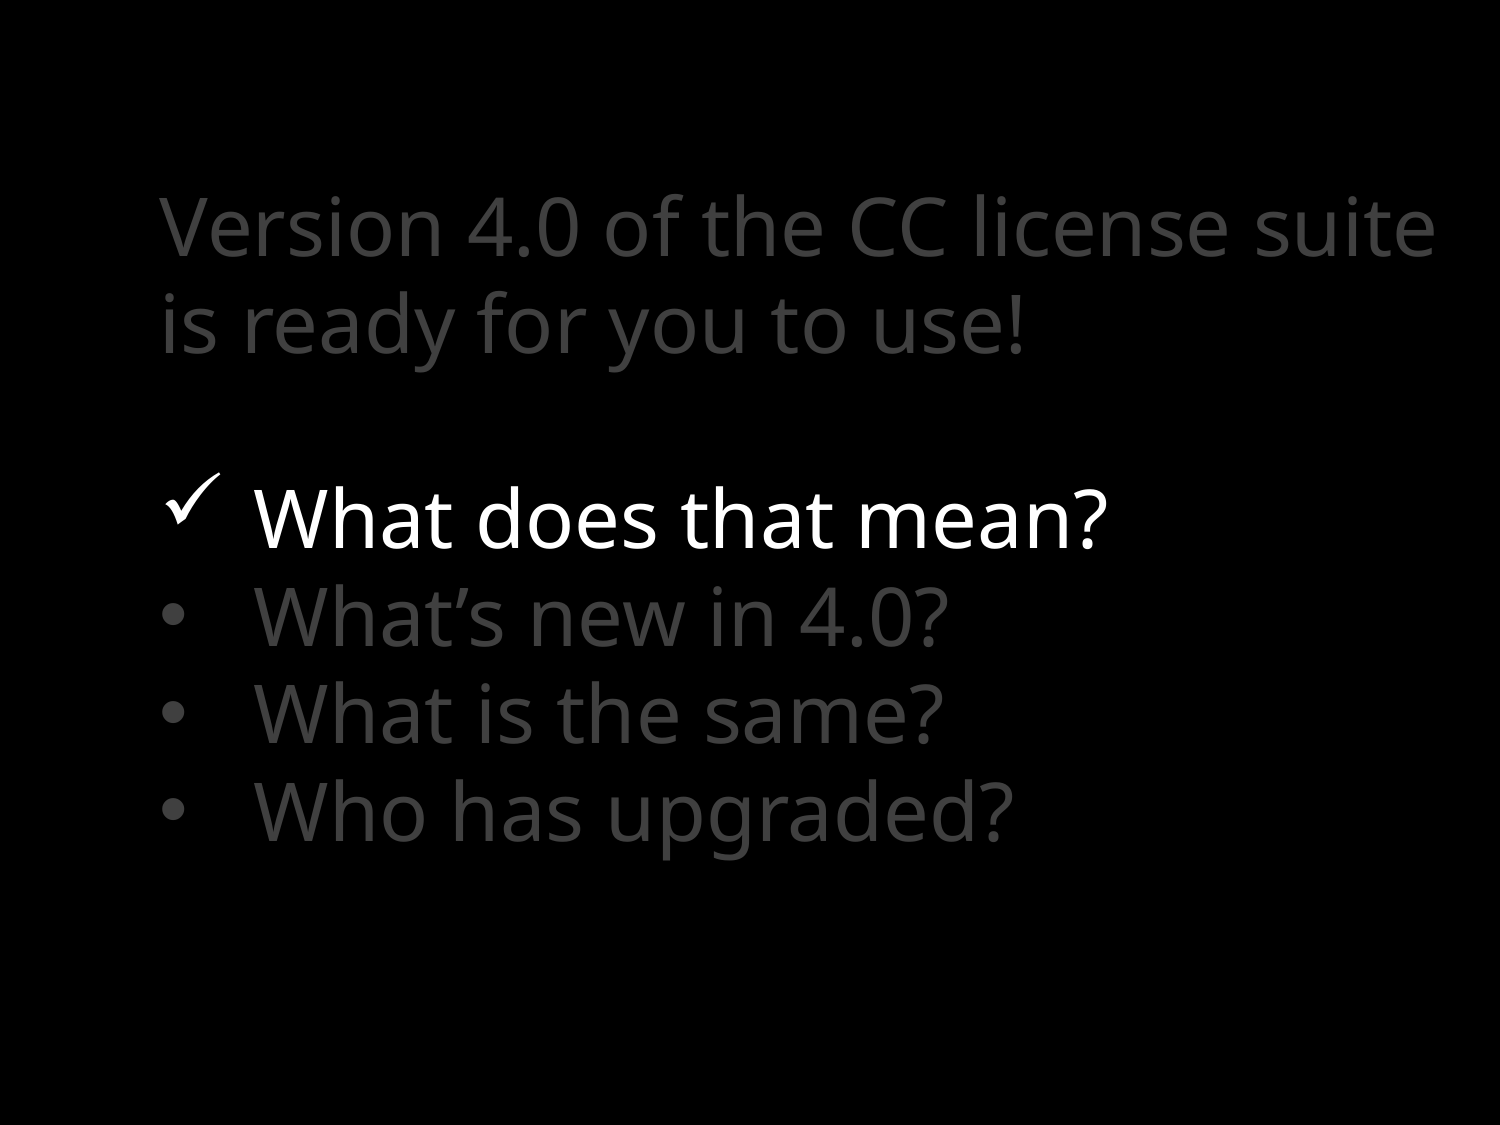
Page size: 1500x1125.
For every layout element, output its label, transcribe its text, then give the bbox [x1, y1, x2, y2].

text_box Version 4.0 of the CC license suite is ready for you to use! What does that mean? What’s new in 4.0? What is the same? Who has upgraded? [144, 444, 1475, 686]
